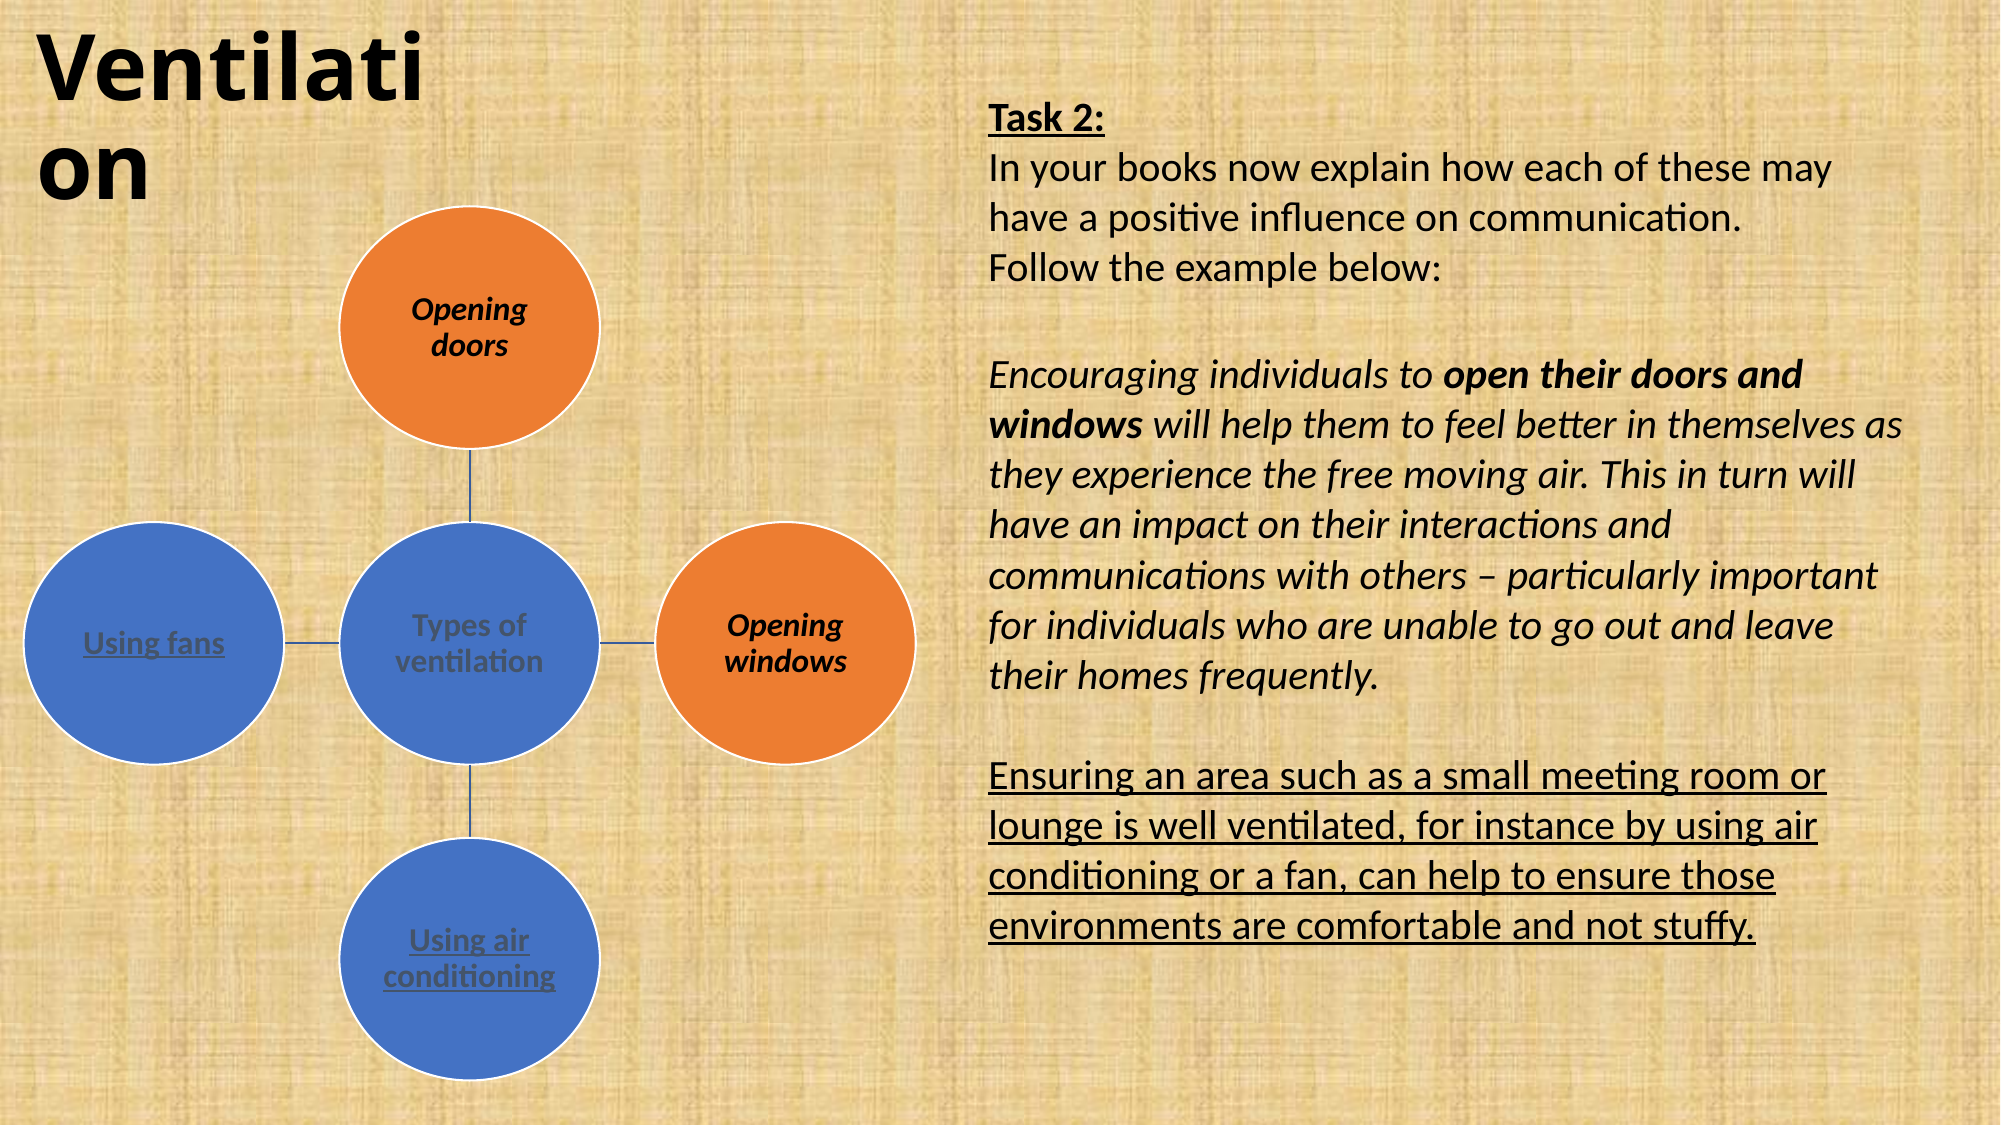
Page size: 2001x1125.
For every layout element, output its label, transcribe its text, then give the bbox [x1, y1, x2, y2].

title Ventilation [21, 62, 479, 179]
picture [0, 0, 2001, 1125]
text_box Task 2: In your books now explain how each of these may have a positive influence on communication. Follow the example below: [973, 82, 1929, 297]
text_box Encouraging individuals to open their doors and windows will help them to feel better in themselves as they experience the free moving air. This in turn will have an impact on their interactions and communications with others – particularly important for individuals who are unable to go out and leave their homes frequently. Ensuring an area such as a small meeting room or lounge is well ventilated, for instance by using air conditioning or a fan, can help to ensure those environments are comfortable and not stuffy. [973, 339, 1929, 955]
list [20, 202, 919, 1085]
